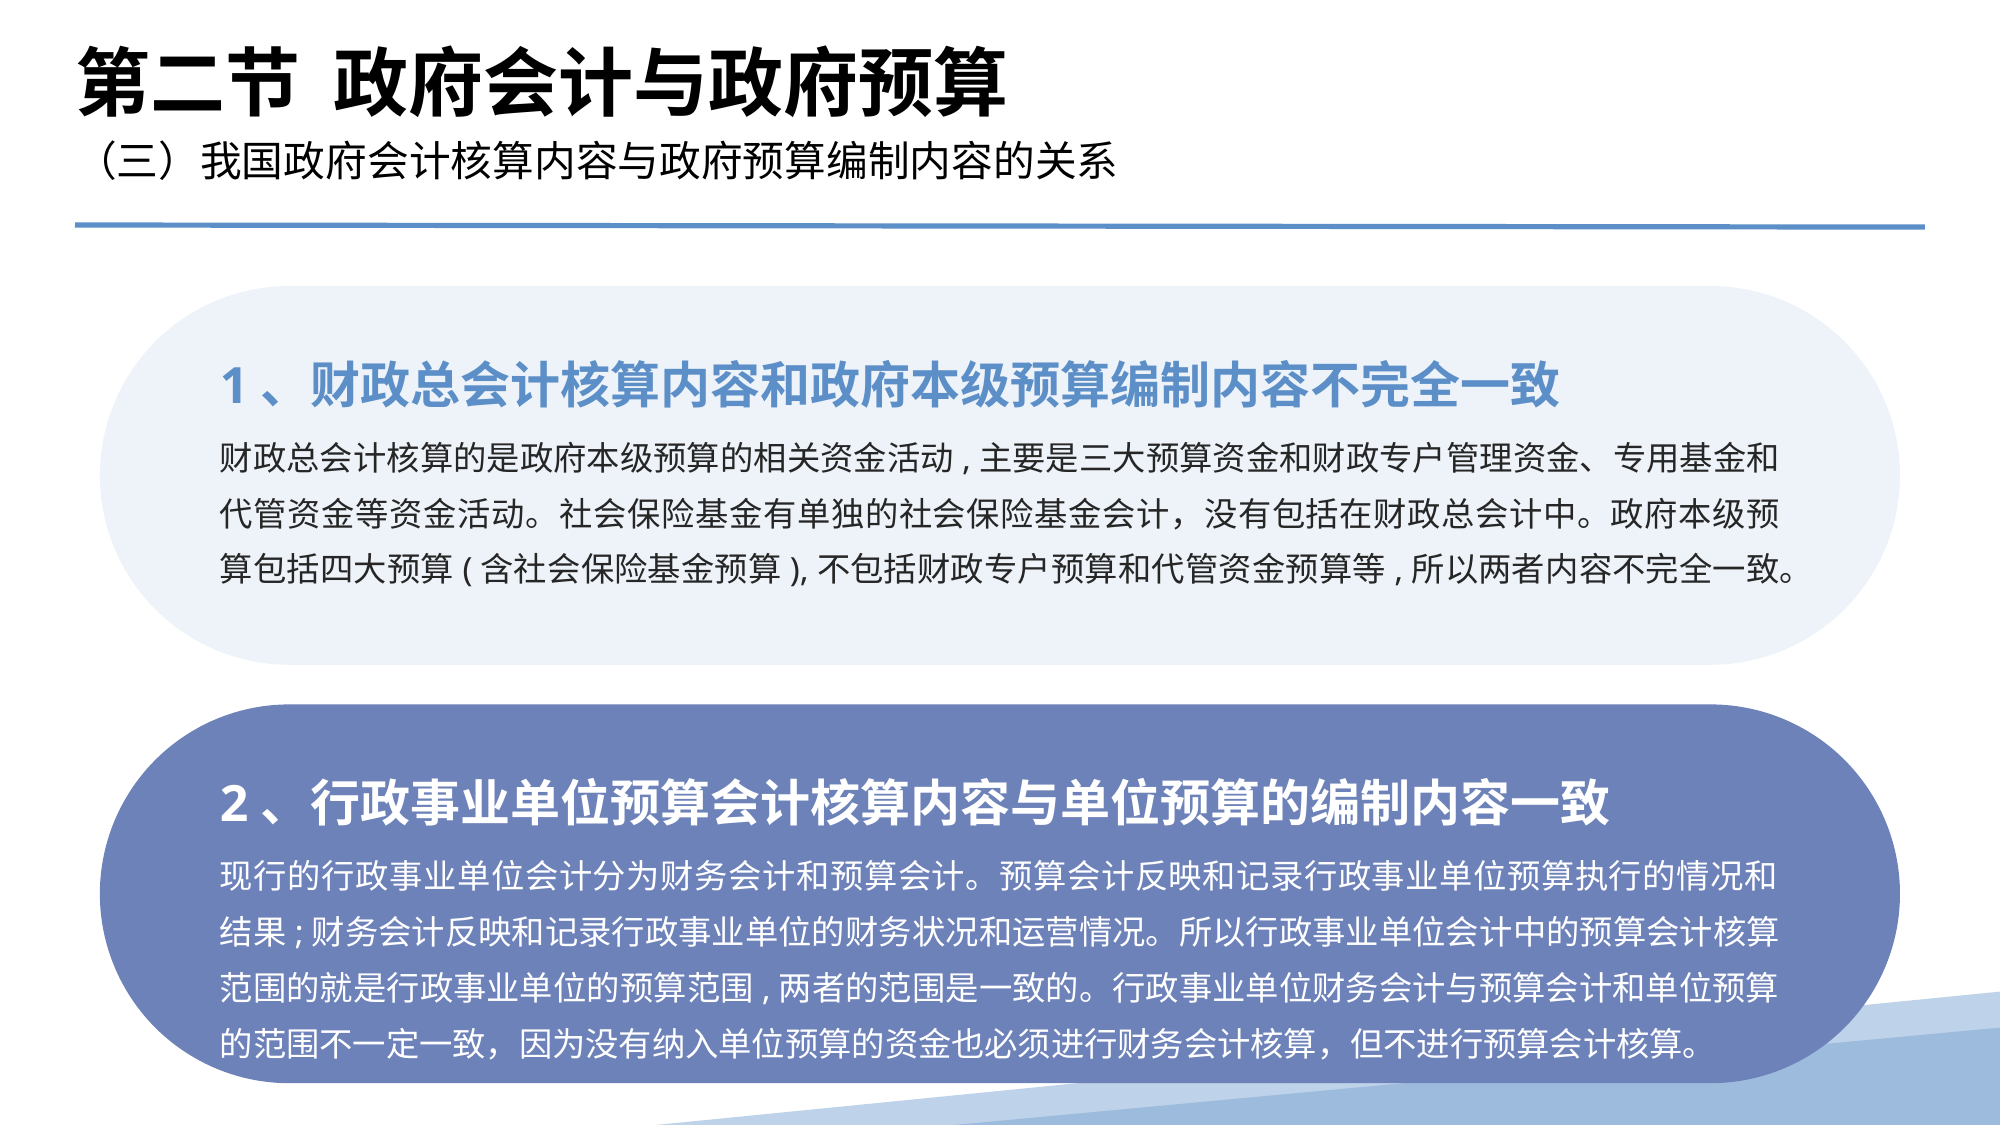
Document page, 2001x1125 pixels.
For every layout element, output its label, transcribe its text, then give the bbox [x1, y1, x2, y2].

text_box 财政总会计核算的是政府本级预算的相关资金活动,主要是三大预算资金和财政专户管理资金、专用基金和代管资金等资金活动。社会保险基金有单独的社会保险基金会计，没有包括在财政总会计中。政府本级预算包括四大预算(含社会保险基金预算),不包括财政专户预算和代管资金预算等,所以两者内容不完全一致。 [219, 420, 1780, 615]
text_box 现行的行政事业单位会计分为财务会计和预算会计。预算会计反映和记录行政事业单位预算执行的情况和结果;财务会计反映和记录行政事业单位的财务状况和运营情况。所以行政事业单位会计中的预算会计核算范围的就是行政事业单位的预算范围,两者的范围是一致的。行政事业单位财务会计与预算会计和单位预算的范围不一定一致，因为没有纳入单位预算的资金也必须进行财务会计核算，但不进行预算会计核算。 [219, 839, 1780, 1033]
text_box [98, 703, 1902, 1085]
text_box （三）我国政府会计核算内容与政府预算编制内容的关系 [75, 124, 1925, 200]
text_box [98, 284, 1902, 666]
text_box 2、行政事业单位预算会计核算内容与单位预算的编制内容一致 [219, 755, 1780, 832]
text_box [656, 991, 2000, 1125]
text_box 第二节 政府会计与政府预算 [75, 24, 1925, 124]
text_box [74, 224, 1925, 228]
text_box 1、财政总会计核算内容和政府本级预算编制内容不完全一致 [219, 336, 1780, 414]
